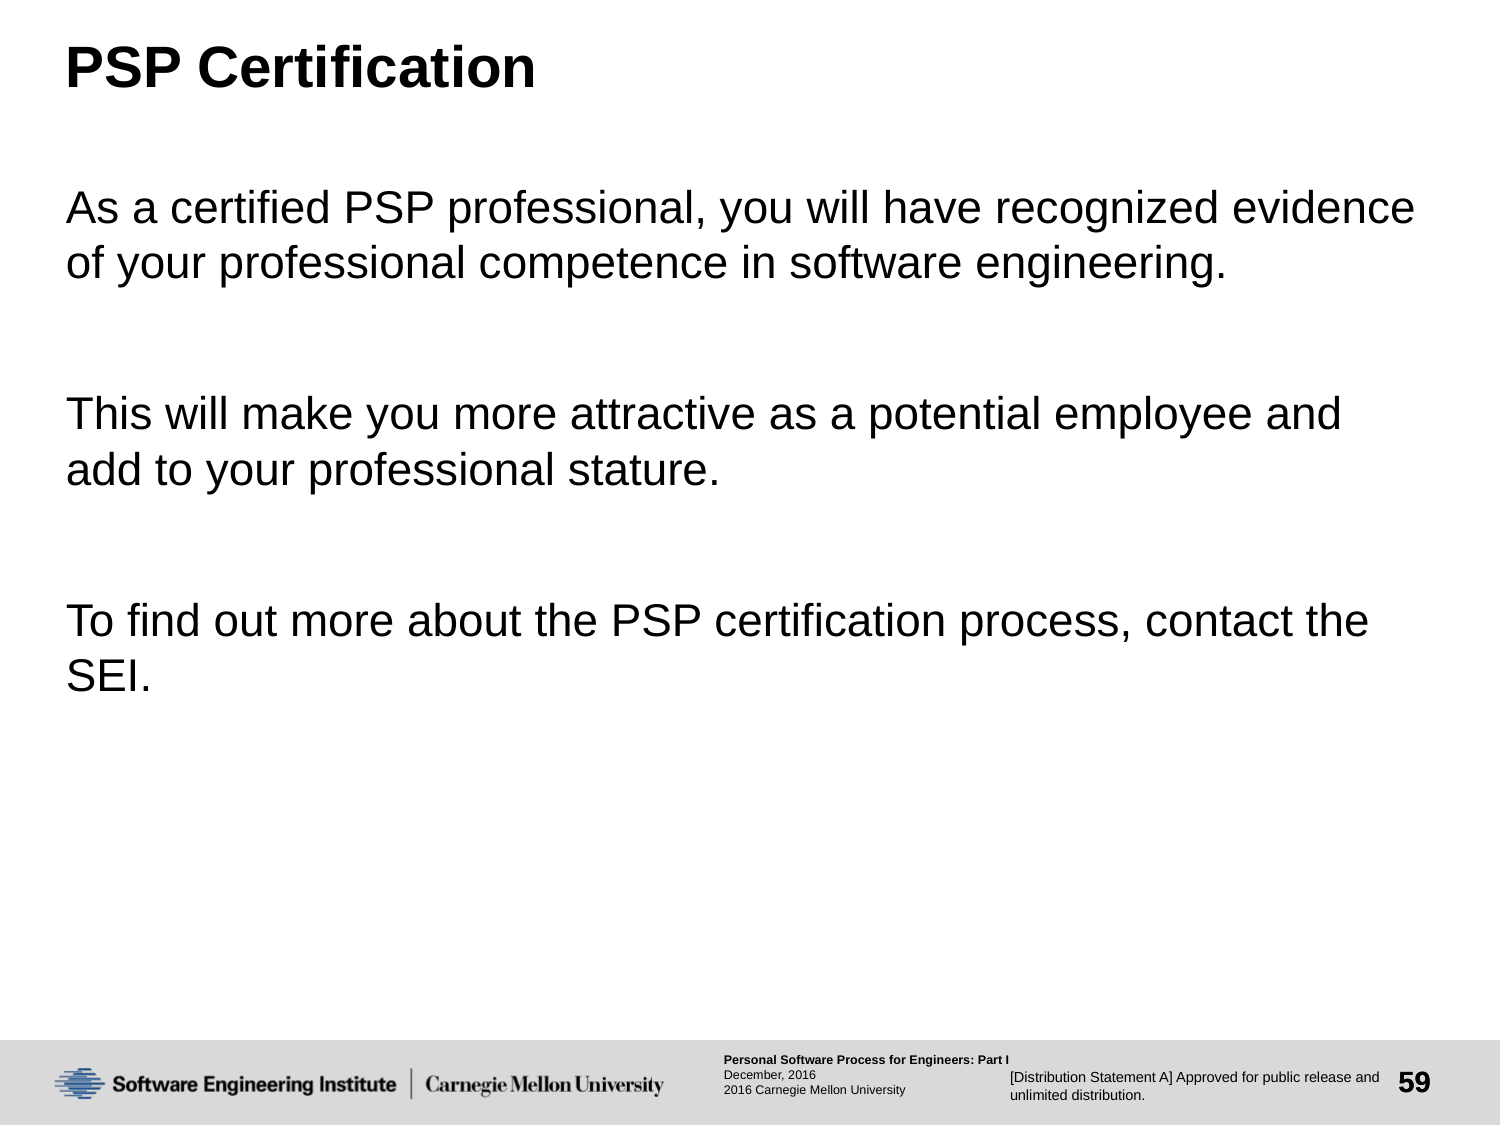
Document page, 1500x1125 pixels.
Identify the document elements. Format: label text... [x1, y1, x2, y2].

picture [46, 1061, 673, 1104]
title PSP Certification [65, 37, 1313, 148]
list As a certified PSP professional, you will have recognized evidence of your professional competence in software engineering. This will make you more attractive as a potential employee and add to your professional stature. To find out more about the PSP certification process, contact the SEI. [65, 177, 1431, 1000]
